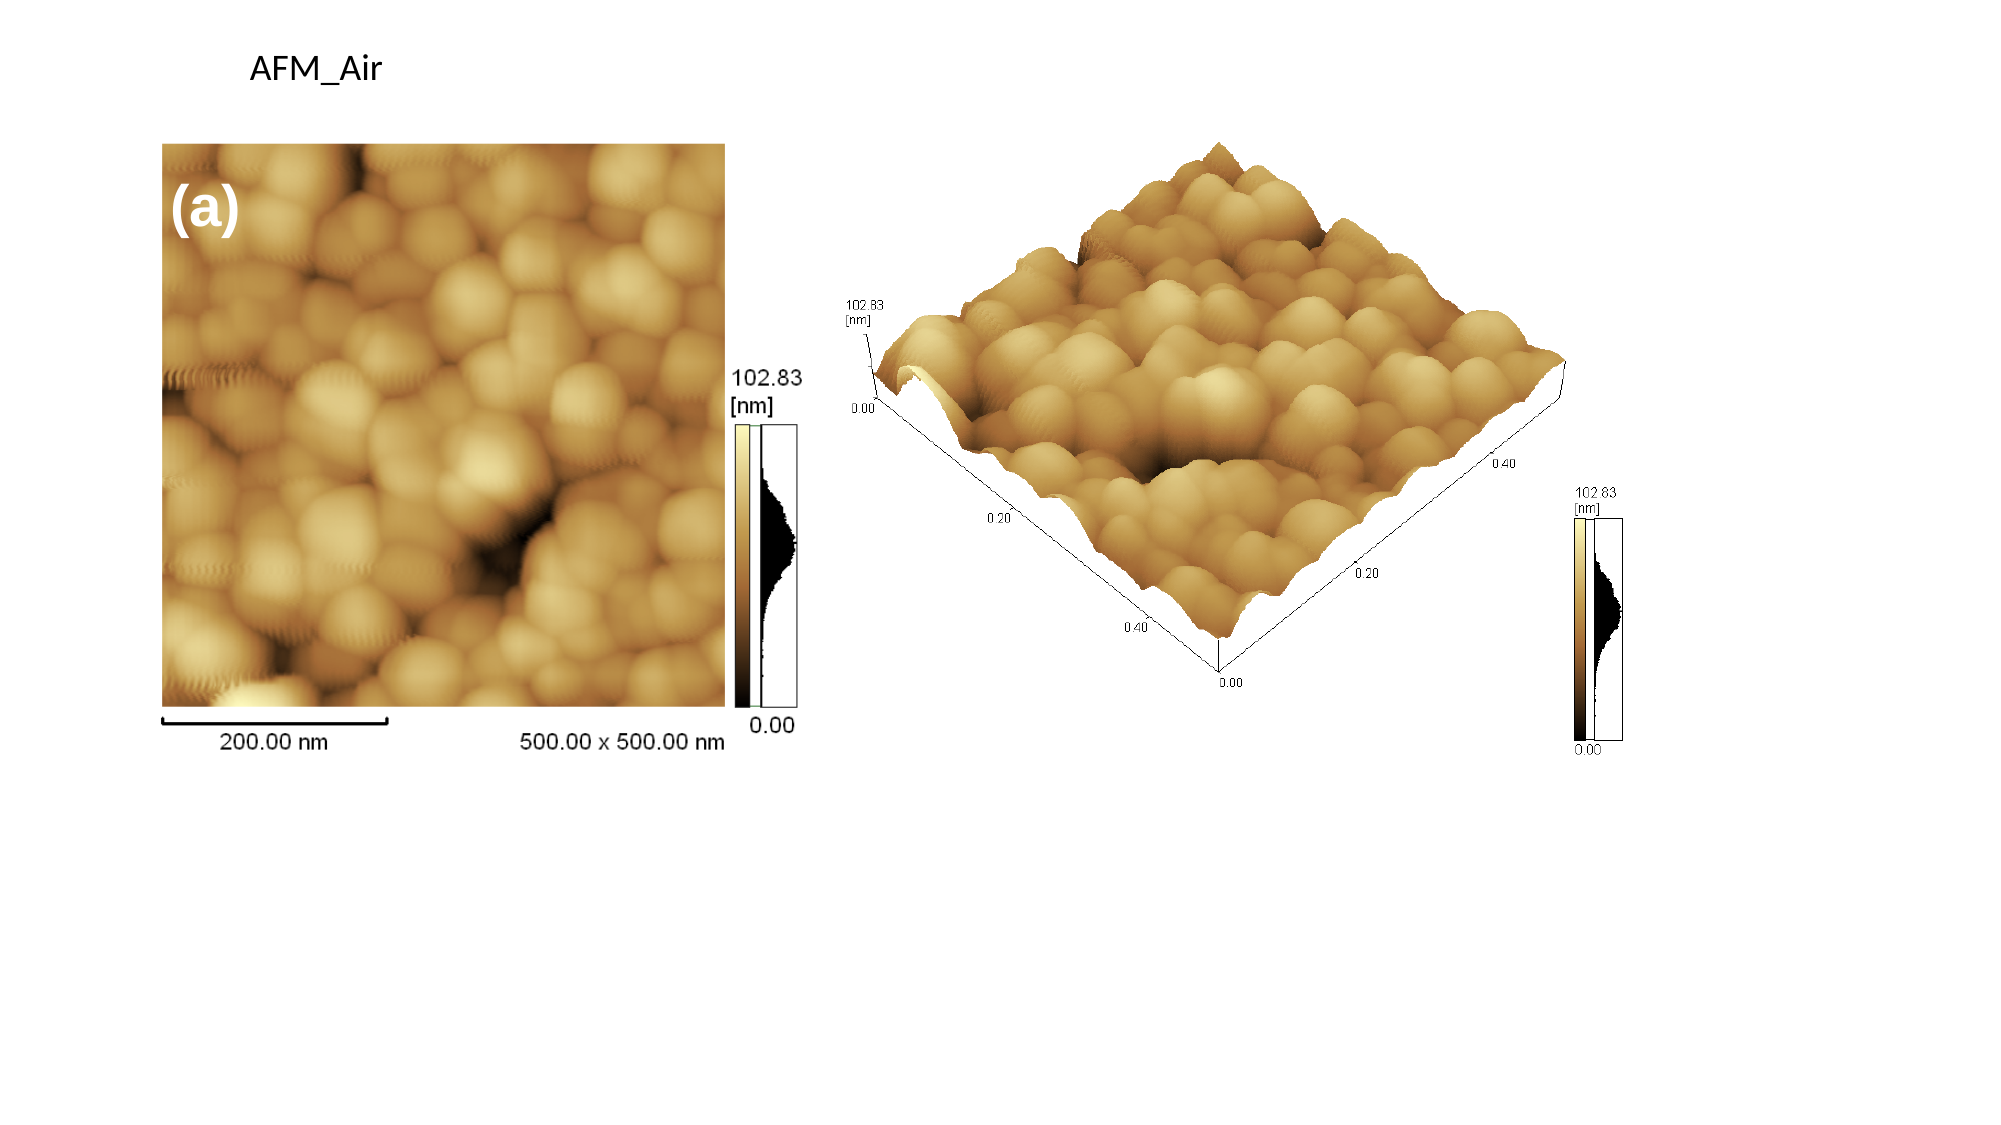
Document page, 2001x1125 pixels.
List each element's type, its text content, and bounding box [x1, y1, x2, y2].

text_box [155, 137, 1629, 759]
text_box AFM_Air [235, 35, 1236, 95]
